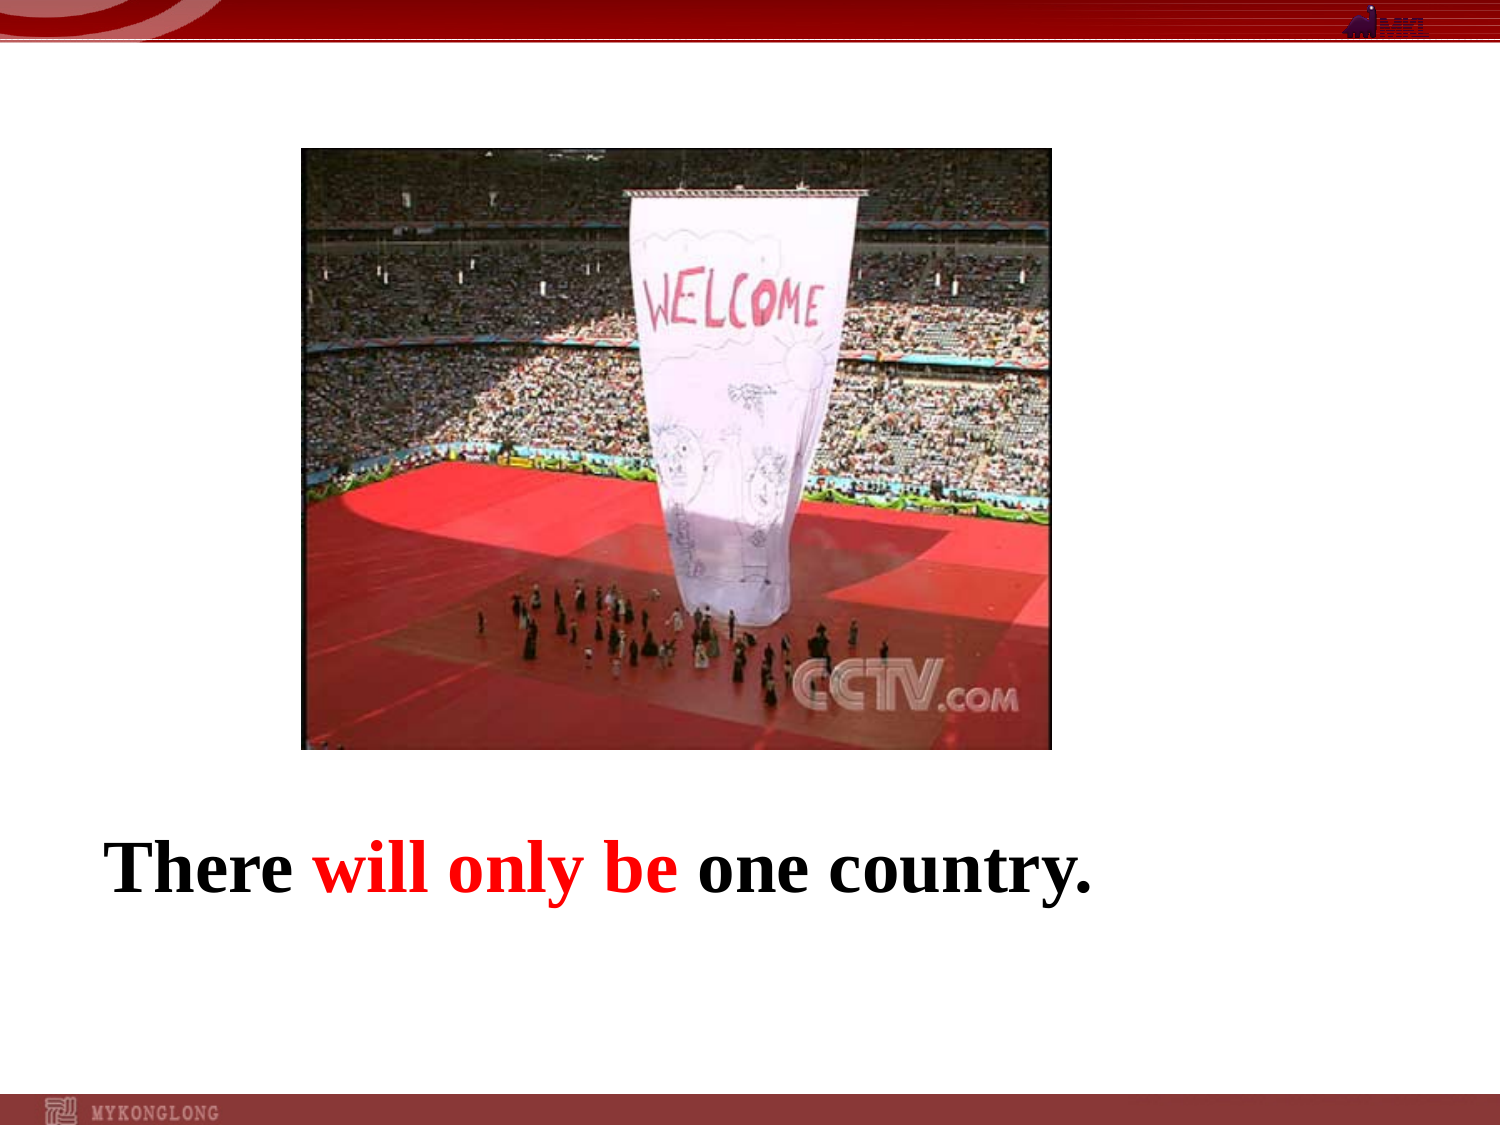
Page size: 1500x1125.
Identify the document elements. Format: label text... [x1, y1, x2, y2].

text_box There will only be one country. [88, 810, 1109, 1006]
picture [0, 1094, 1500, 1125]
picture [300, 148, 1052, 750]
picture [0, 0, 1500, 44]
